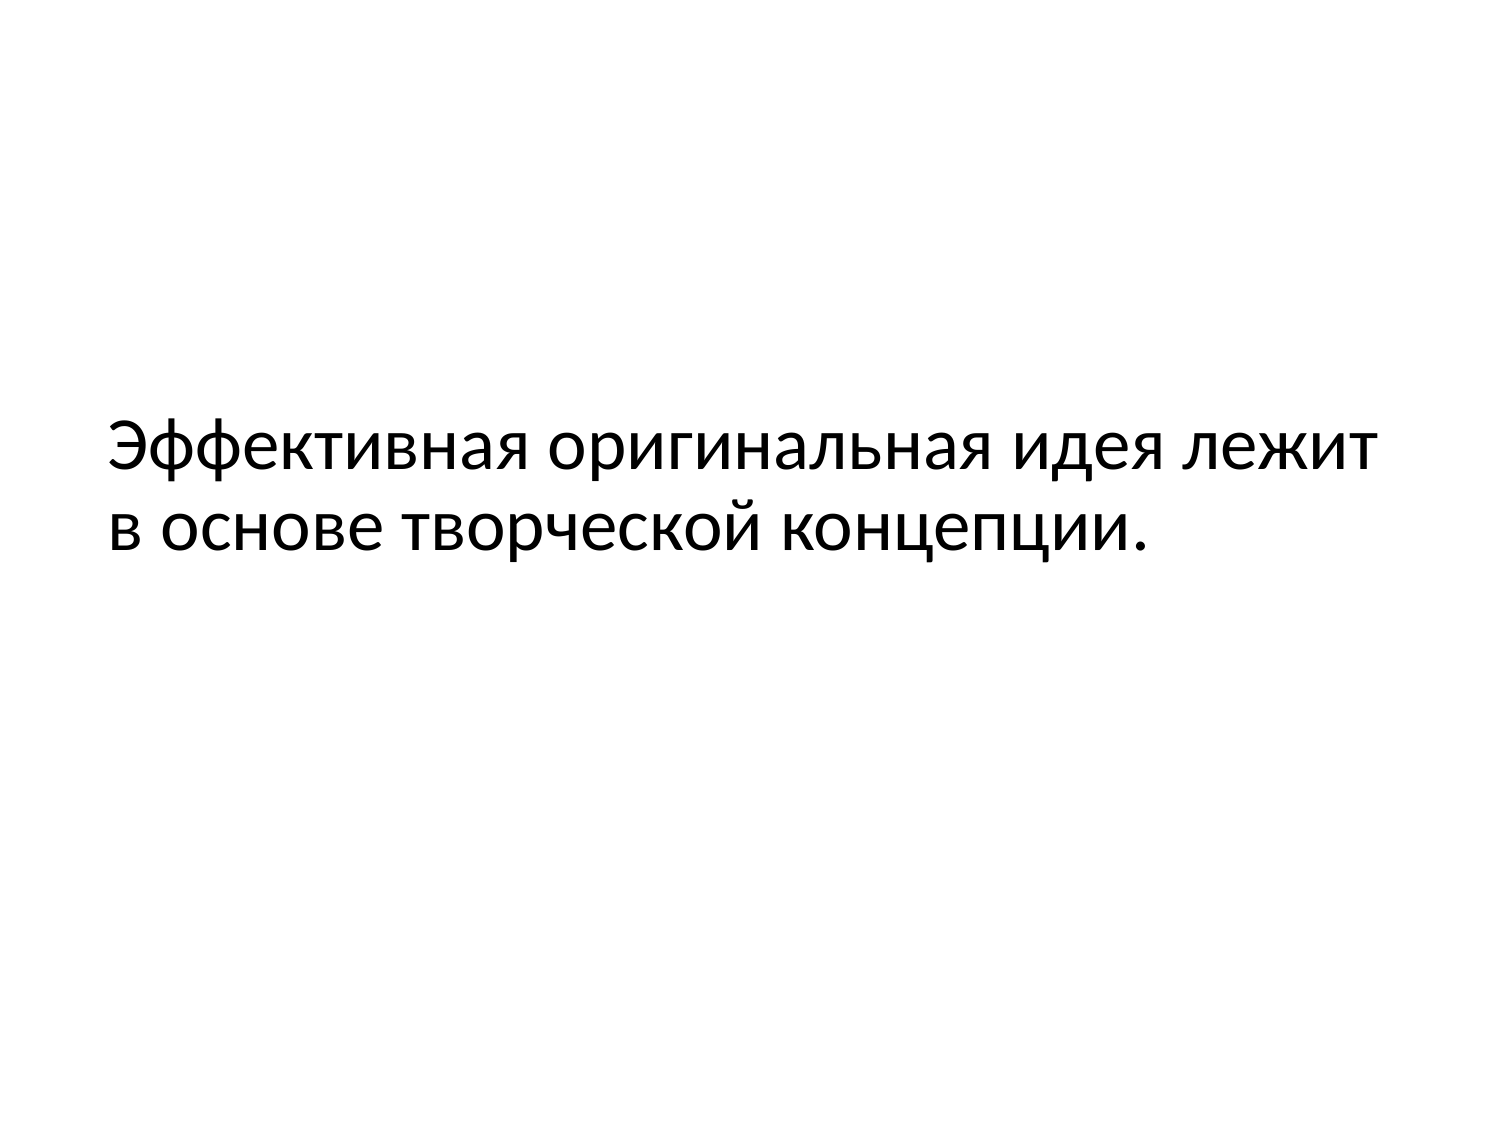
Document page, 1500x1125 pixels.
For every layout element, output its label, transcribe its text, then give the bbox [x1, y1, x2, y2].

list Эффективная оригинальная идея лежит в основе творческой концепции. [75, 397, 1425, 1079]
